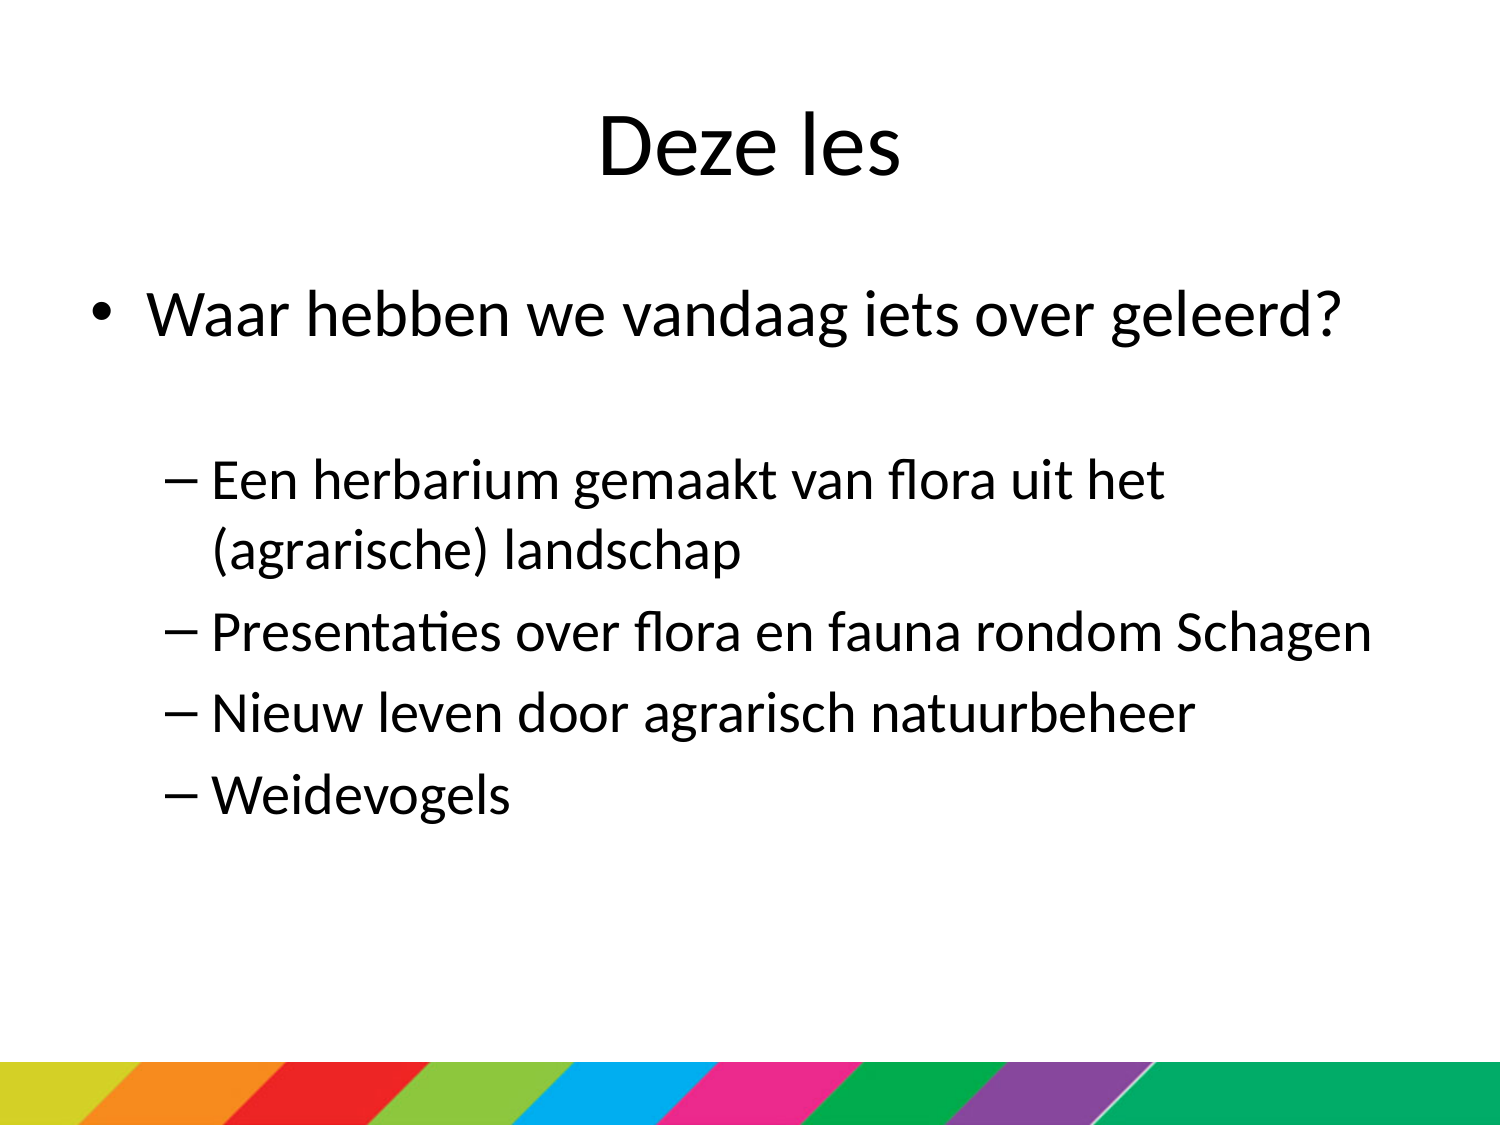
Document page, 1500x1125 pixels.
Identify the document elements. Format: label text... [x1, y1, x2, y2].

list Waar hebben we vandaag iets over geleerd? Een herbarium gemaakt van flora uit het (agrarische) landschap Presentaties over flora en fauna rondom Schagen Nieuw leven door agrarisch natuurbeheer Weidevogels [75, 262, 1425, 1005]
picture [0, 1062, 574, 1125]
title Deze les [75, 45, 1425, 233]
picture [656, 1062, 1500, 1125]
